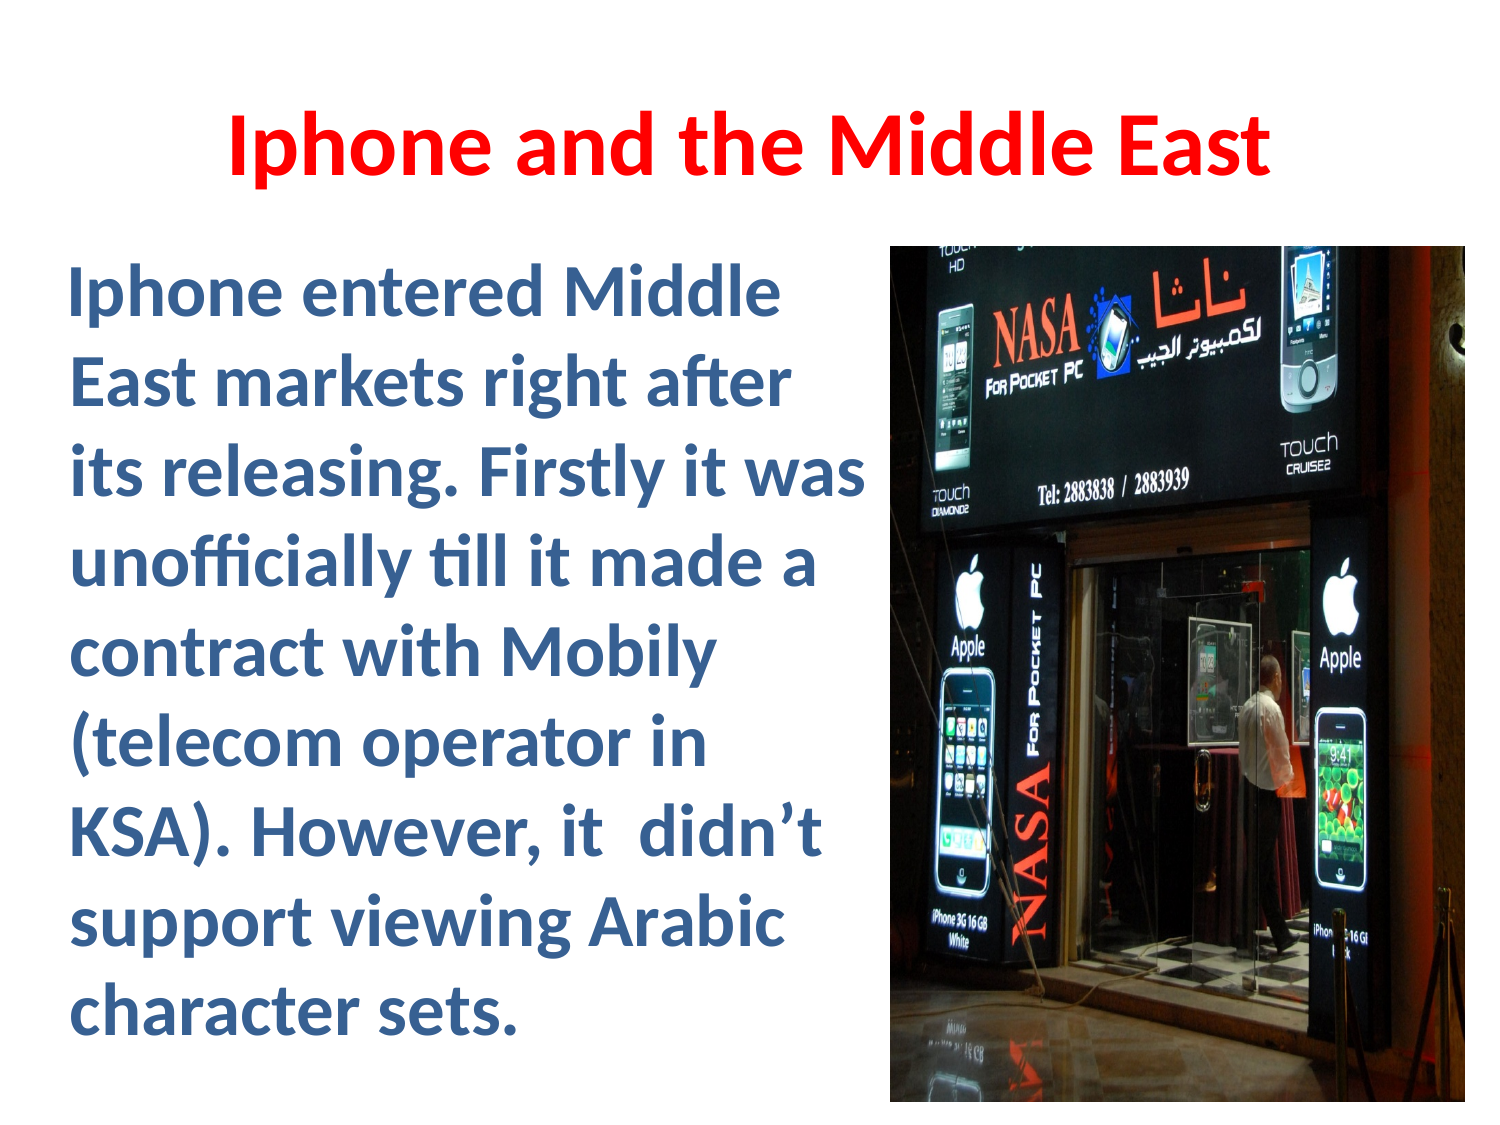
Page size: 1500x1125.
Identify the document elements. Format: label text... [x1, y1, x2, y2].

picture [890, 245, 1466, 1102]
title Iphone and the Middle East [75, 45, 1425, 233]
list Iphone entered Middle East markets right after its releasing. Firstly it was unofficially till it made a contract with Mobily (telecom operator in KSA). However, it didn’t support viewing Arabic character sets. [0, 234, 891, 1079]
